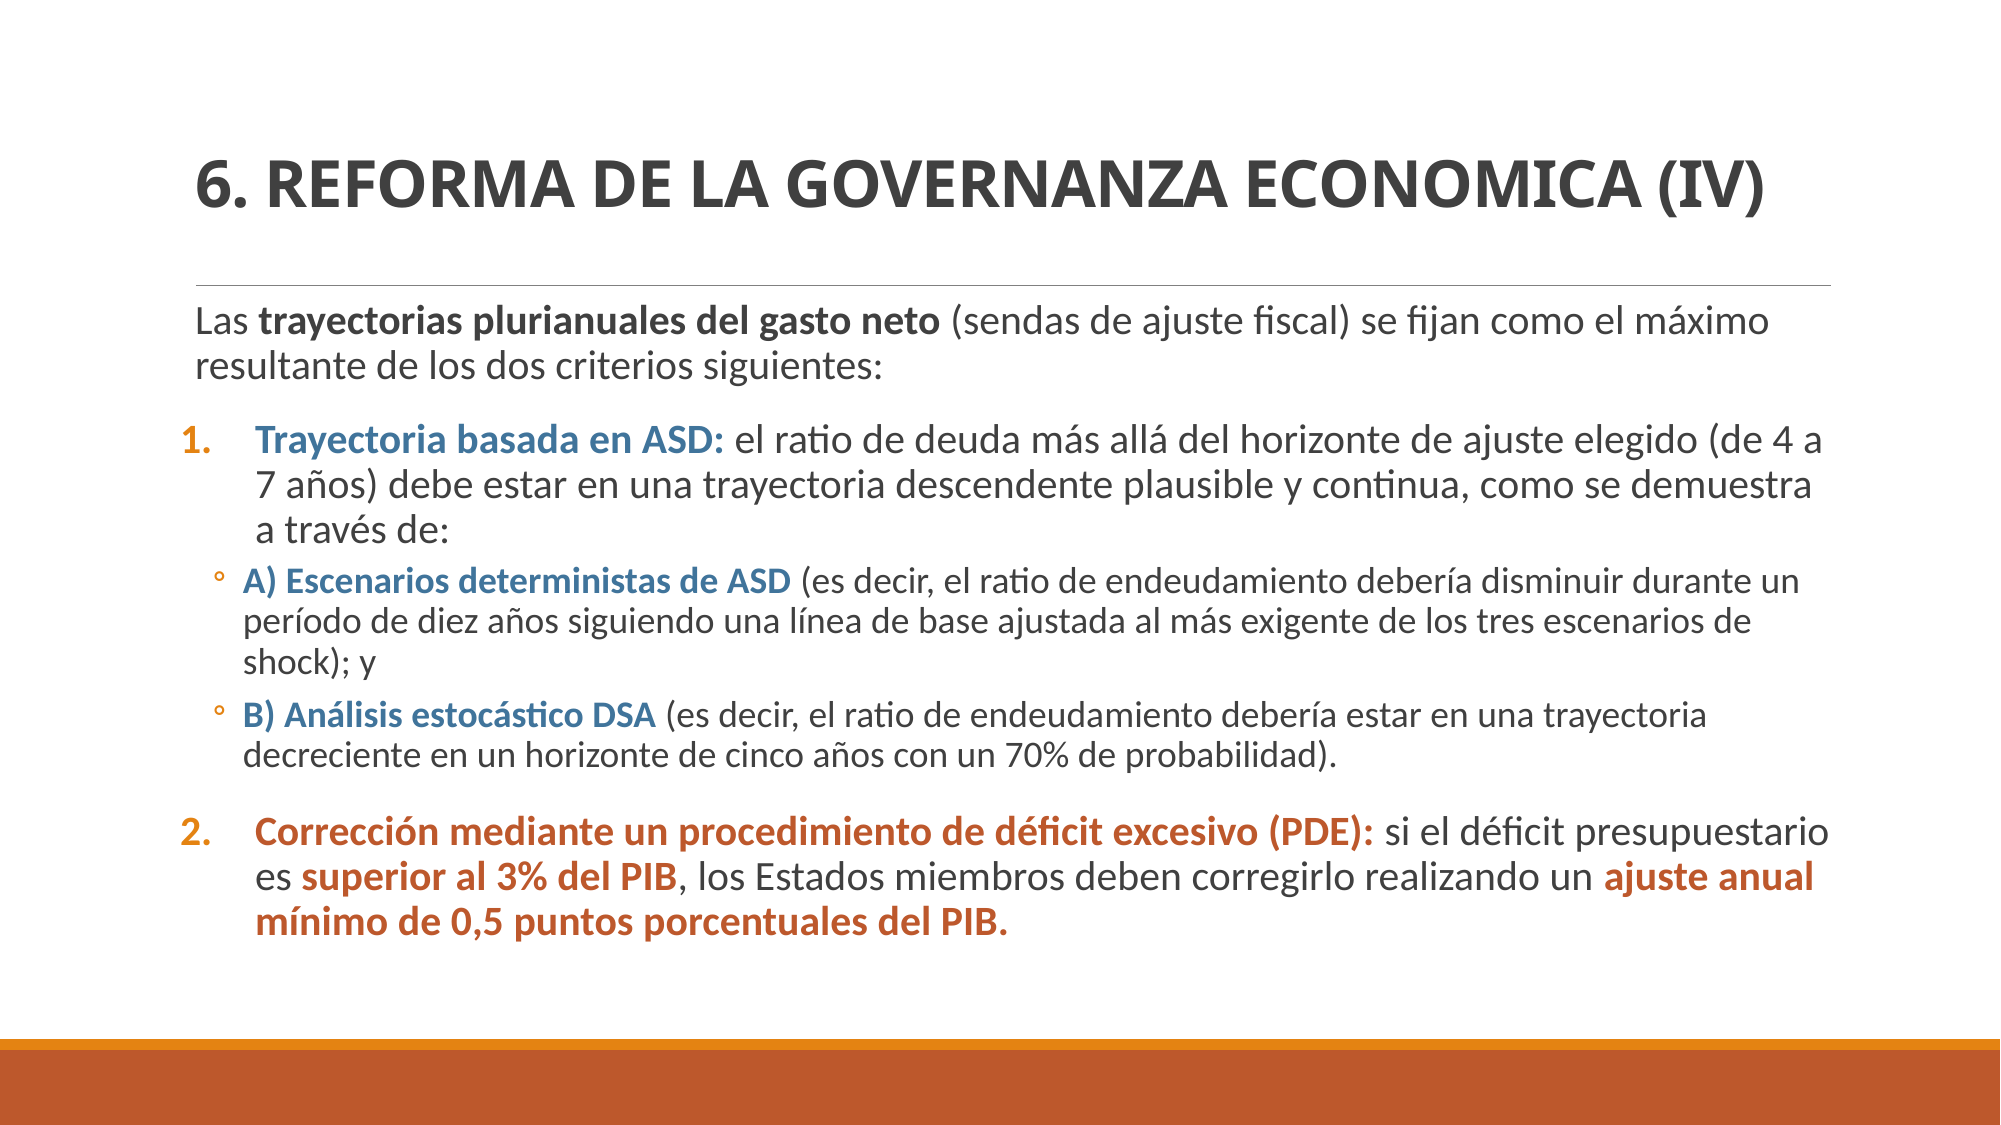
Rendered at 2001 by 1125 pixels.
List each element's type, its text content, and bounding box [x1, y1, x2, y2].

list Las trayectorias plurianuales del gasto neto (sendas de ajuste fiscal) se fijan como el máximo resultante de los dos criterios siguientes: Trayectoria basada en ASD: el ratio de deuda más allá del horizonte de ajuste elegido (de 4 a 7 años) debe estar en una trayectoria descendente plausible y continua, como se demuestra a través de: A) Escenarios deterministas de ASD (es decir, el ratio de endeudamiento debería disminuir durante un período de diez años siguiendo una línea de base ajustada al más exigente de los tres escenarios de shock); y B) Análisis estocástico DSA (es decir, el ratio de endeudamiento debería estar en una trayectoria decreciente en un horizonte de cinco años con un 70% de probabilidad). Corrección mediante un procedimiento de déficit excesivo (PDE): si el déficit presupuestario es superior al 3% del PIB, los Estados miembros deben corregirlo realizando un ajuste anual mínimo de 0,5 puntos porcentuales del PIB. [180, 290, 1830, 963]
title 6. REFORMA DE LA GOVERNANZA ECONOMICA (IV) [180, 96, 1831, 229]
